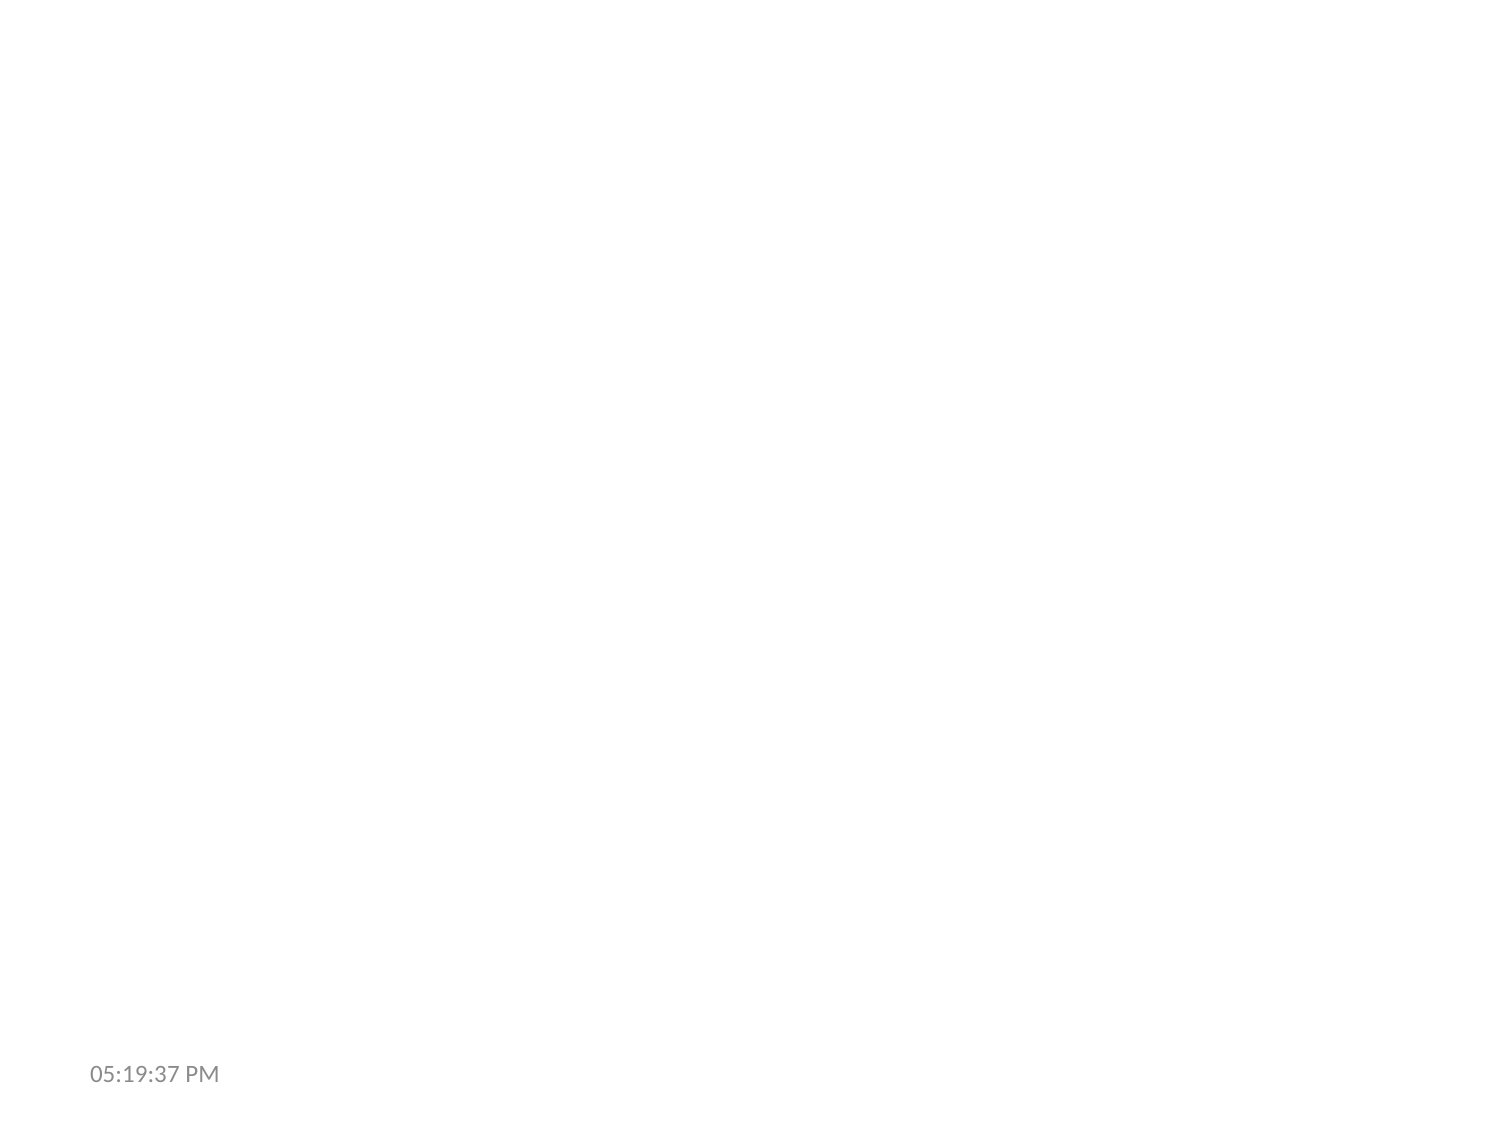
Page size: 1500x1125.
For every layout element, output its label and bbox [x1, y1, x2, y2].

slide_number [75, 1042, 425, 1103]
